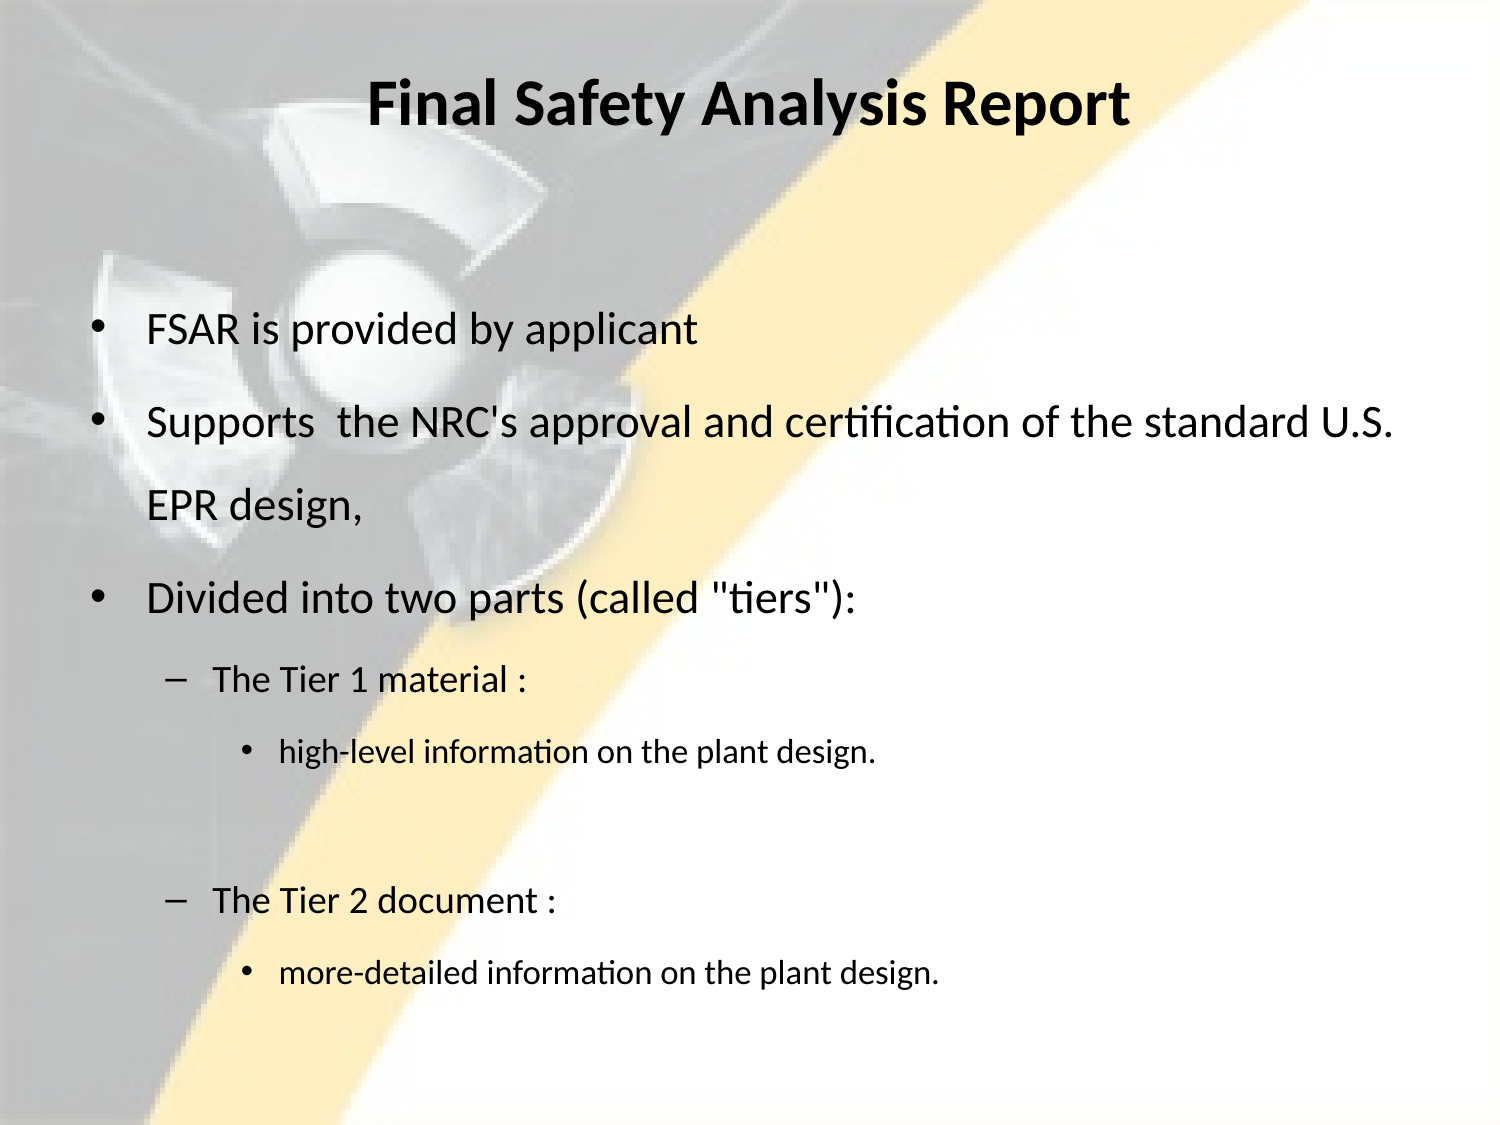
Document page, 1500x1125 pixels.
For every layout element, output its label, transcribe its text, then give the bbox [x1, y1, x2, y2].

list FSAR is provided by applicant Supports the NRC's approval and certification of the standard U.S. EPR design, Divided into two parts (called "tiers"): The Tier 1 material : high-level information on the plant design. The Tier 2 document : more-detailed information on the plant design. [75, 262, 1425, 1005]
title Final Safety Analysis Report [75, 45, 1425, 233]
